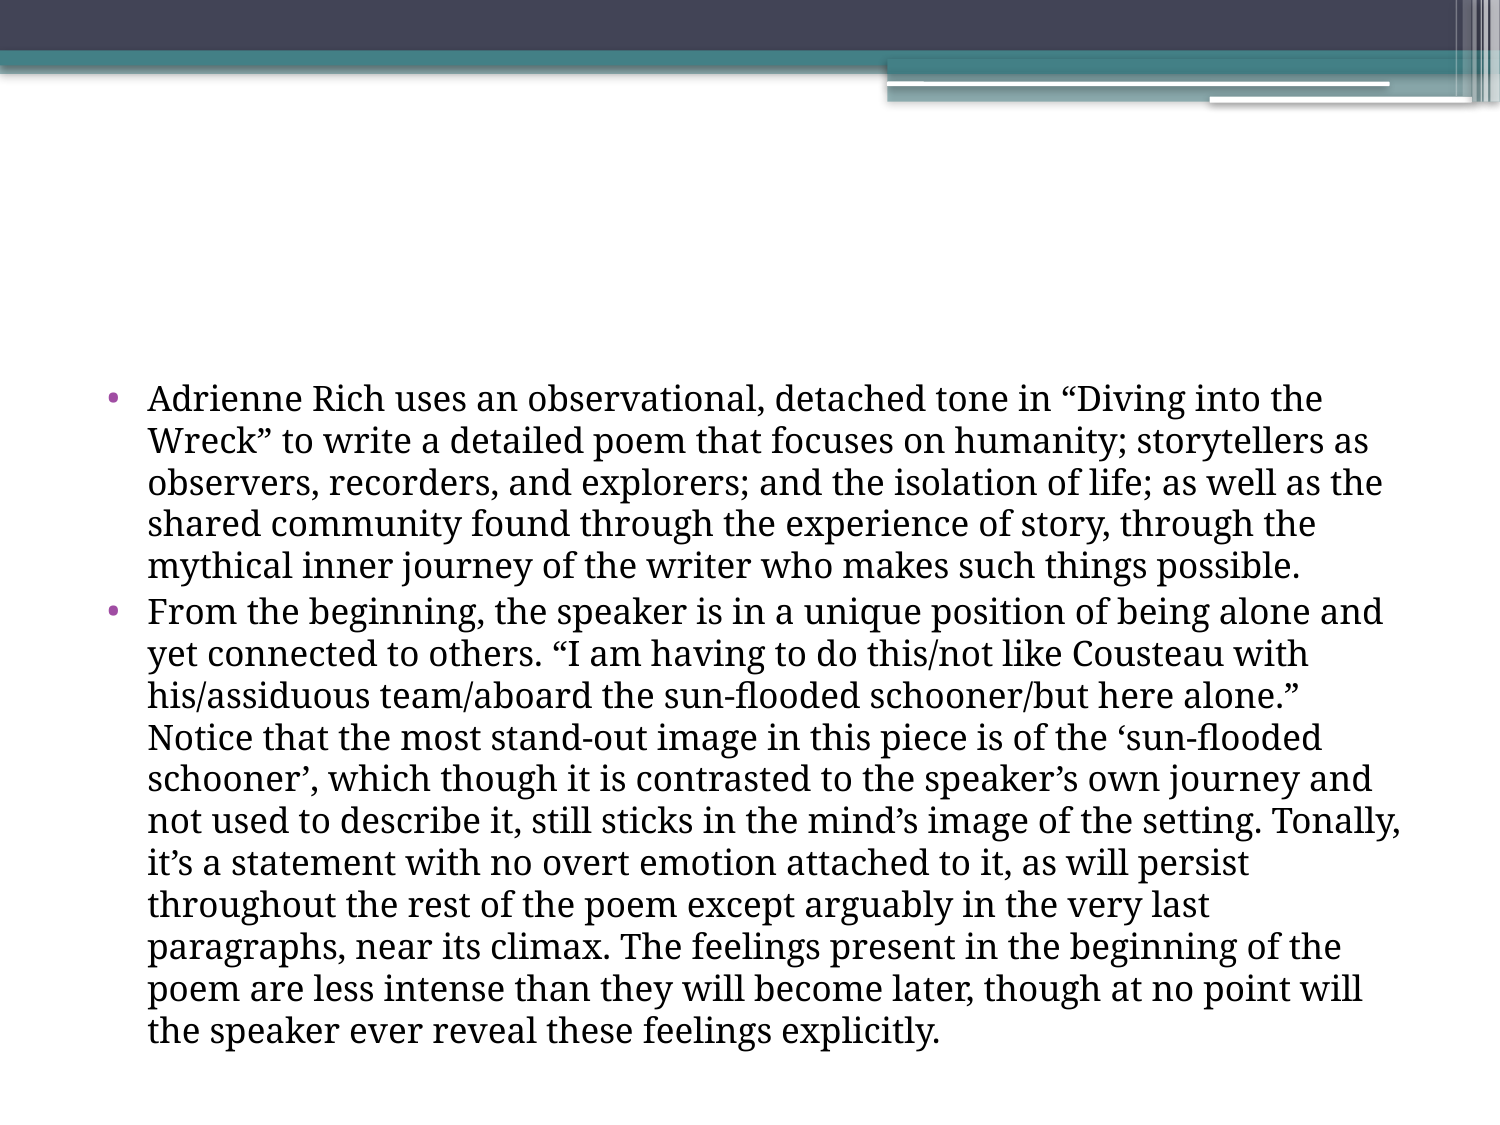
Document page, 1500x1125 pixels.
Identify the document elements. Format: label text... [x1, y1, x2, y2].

list Adrienne Rich uses an observational, detached tone in “Diving into the Wreck” to write a detailed poem that focuses on humanity; storytellers as observers, recorders, and explorers; and the isolation of life; as well as the shared community found through the experience of story, through the mythical inner journey of the writer who makes such things possible. From the beginning, the speaker is in a unique position of being alone and yet connected to others. “I am having to do this/not like Cousteau with his/assiduous team/aboard the sun-flooded schooner/but here alone.” Notice that the most stand-out image in this piece is of the ‘sun-flooded schooner’, which though it is contrasted to the speaker’s own journey and not used to describe it, still sticks in the mind’s image of the setting. Tonally, it’s a statement with no overt emotion attached to it, as will persist throughout the rest of the poem except arguably in the very last paragraphs, near its climax. The feelings present in the beginning of the poem are less intense than they will become later, though at no point will the speaker ever reveal these feelings explicitly. [75, 368, 1425, 1079]
